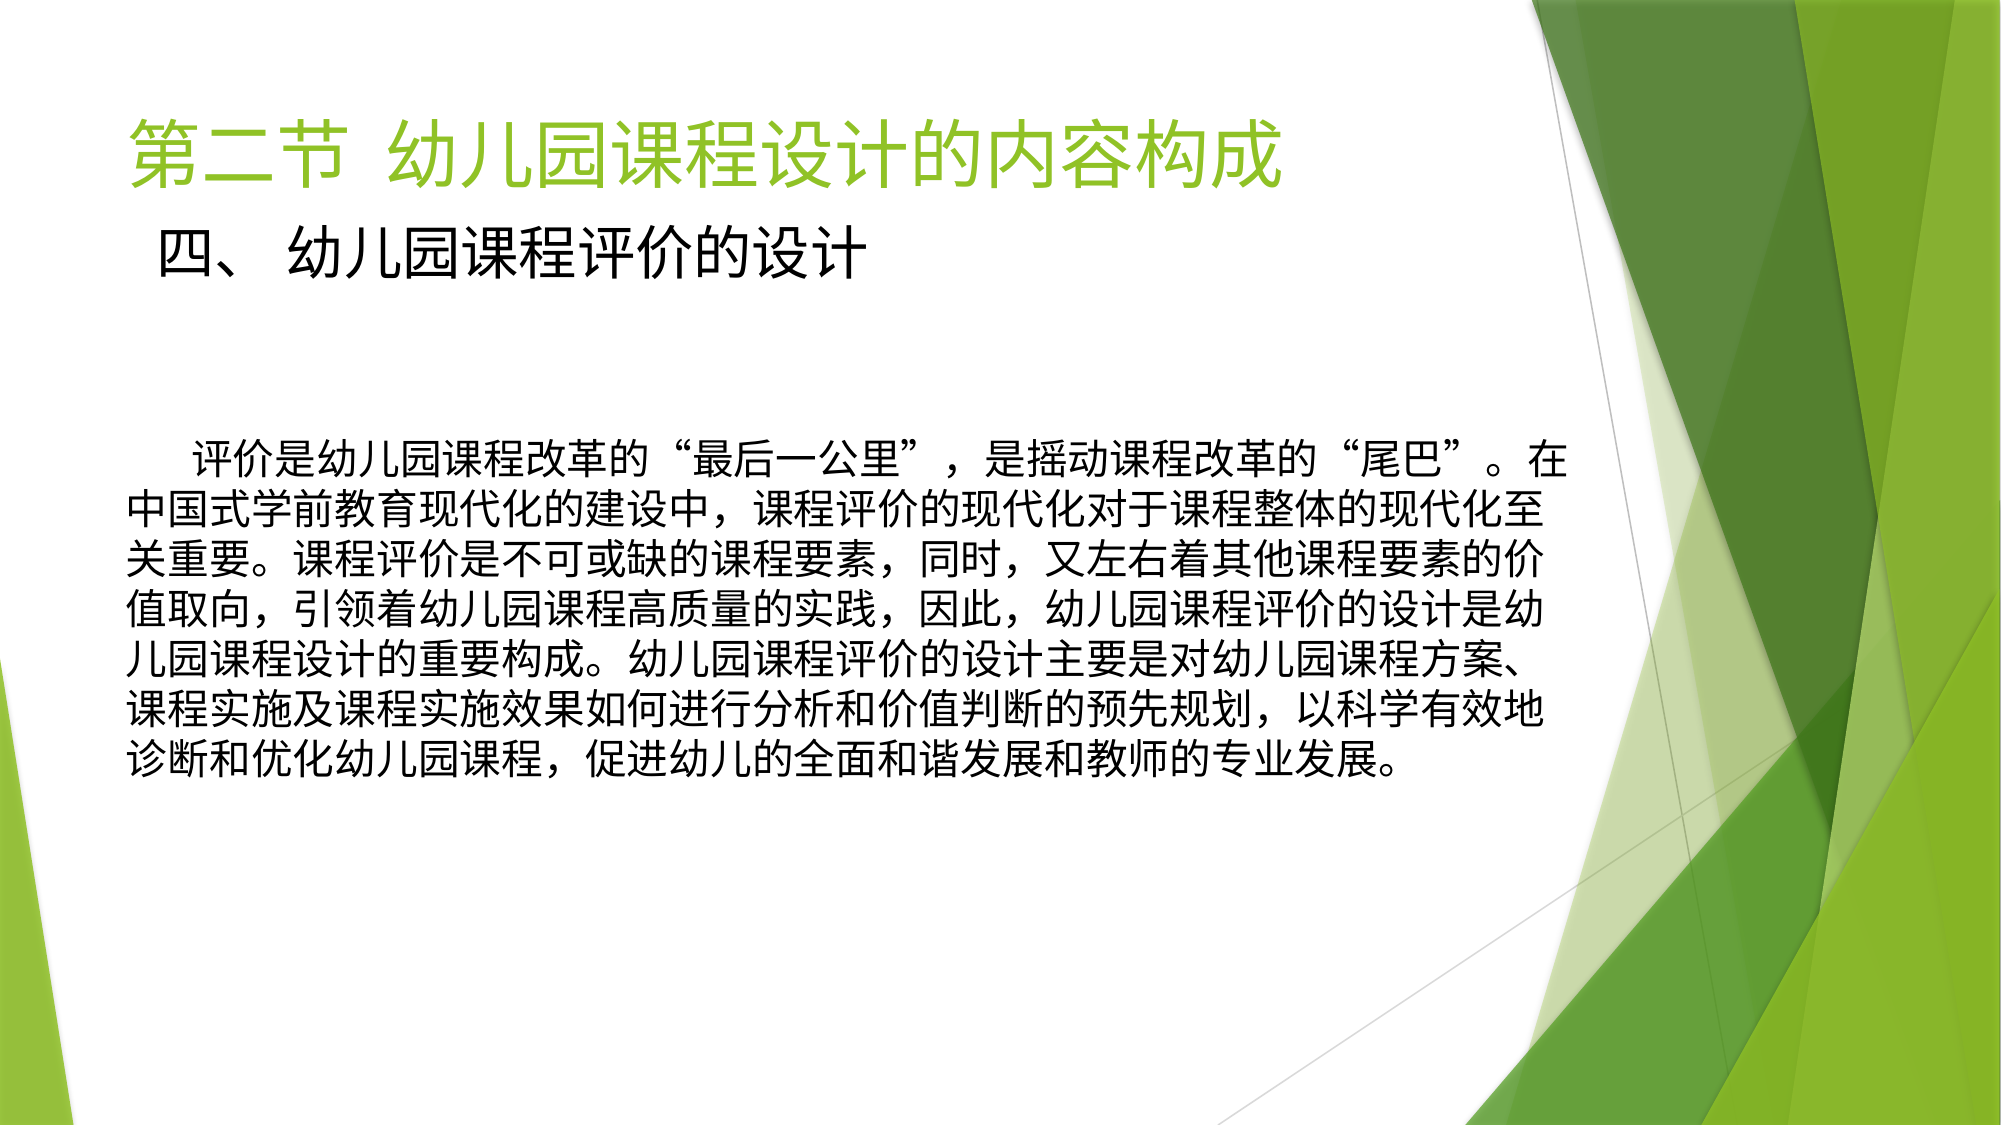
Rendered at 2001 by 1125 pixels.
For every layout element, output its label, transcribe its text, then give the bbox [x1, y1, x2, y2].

text_box 四、 幼儿园课程评价的设计 [141, 208, 1451, 294]
text_box 评价是幼儿园课程改革的“最后一公里”，是摇动课程改革的“尾巴”。在中国式学前教育现代化的建设中，课程评价的现代化对于课程整体的现代化至关重要。课程评价是不可或缺的课程要素，同时，又左右着其他课程要素的价值取向，引领着幼儿园课程高质量的实践，因此，幼儿园课程评价的设计是幼儿园课程设计的重要构成。幼儿园课程评价的设计主要是对幼儿园课程方案、课程实施及课程实施效果如何进行分析和价值判断的预先规划，以科学有效地诊断和优化幼儿园课程，促进幼儿的全面和谐发展和教师的专业发展。 [111, 425, 1596, 790]
title 第二节 幼儿园课程设计的内容构成 [111, 99, 1522, 317]
